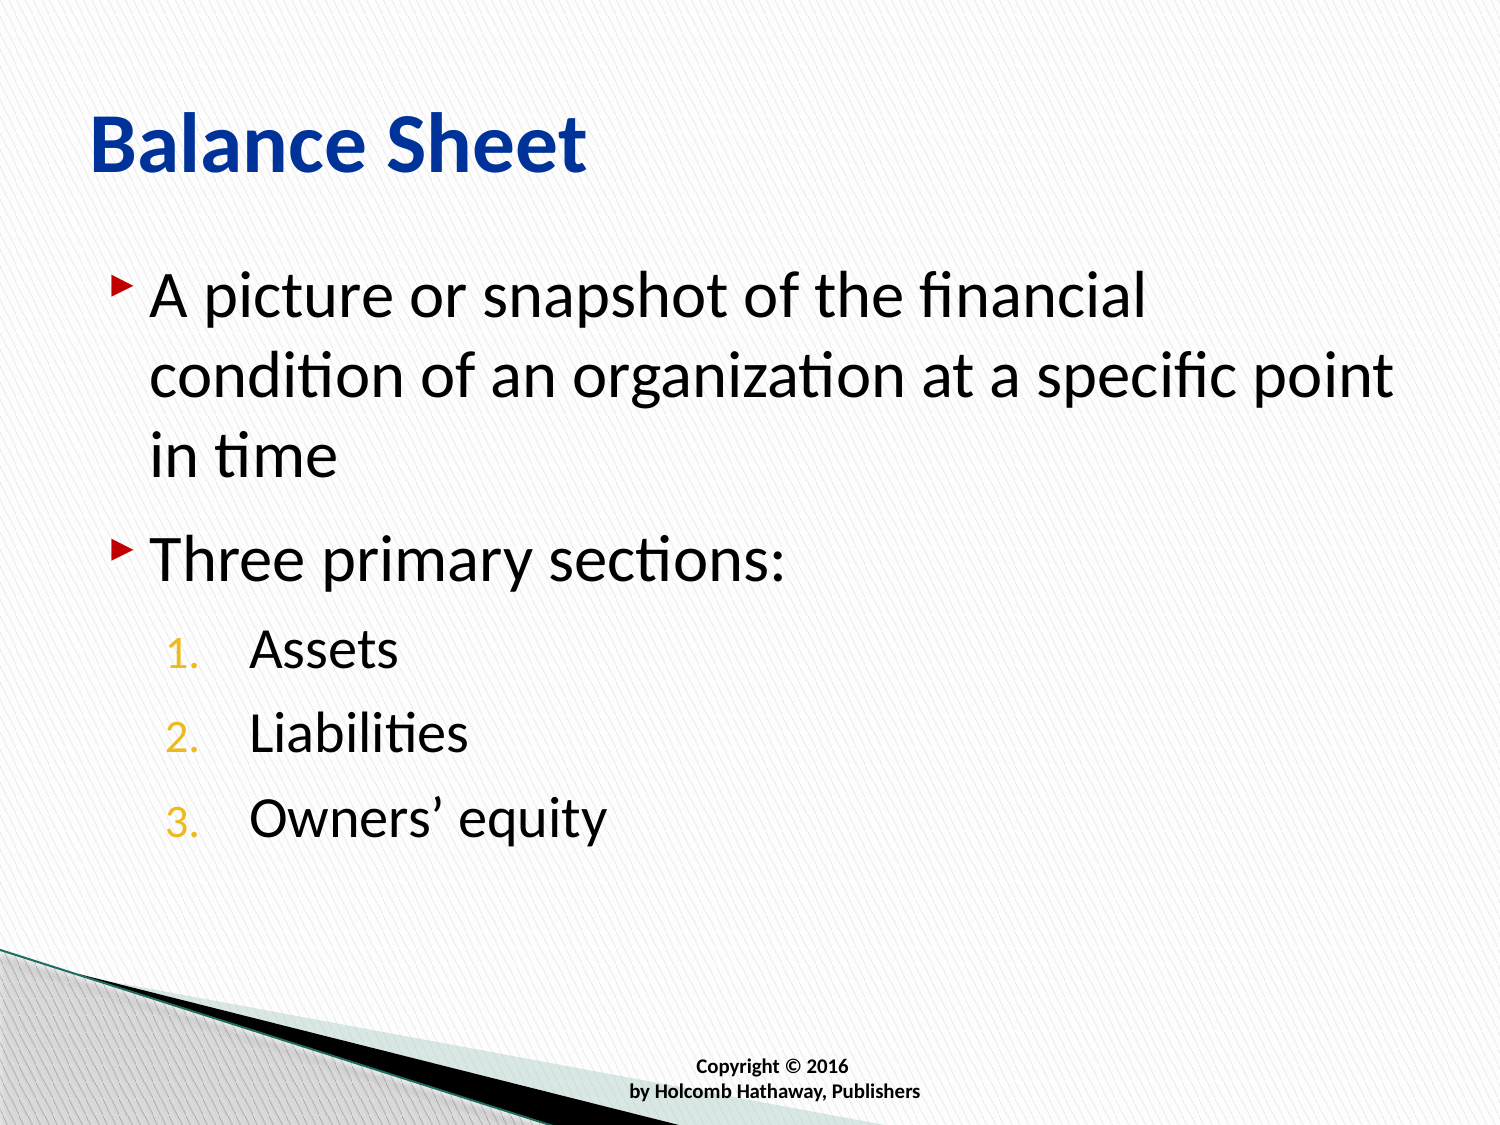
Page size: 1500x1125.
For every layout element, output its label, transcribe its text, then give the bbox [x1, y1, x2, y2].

title Balance Sheet [75, 45, 1425, 233]
list A picture or snapshot of the financial condition of an organization at a specific point in time Three primary sections: Assets Liabilities Owners’ equity [75, 243, 1425, 986]
footer Copyright © 2016 by Holcomb Hathaway, Publishers [582, 1050, 968, 1110]
